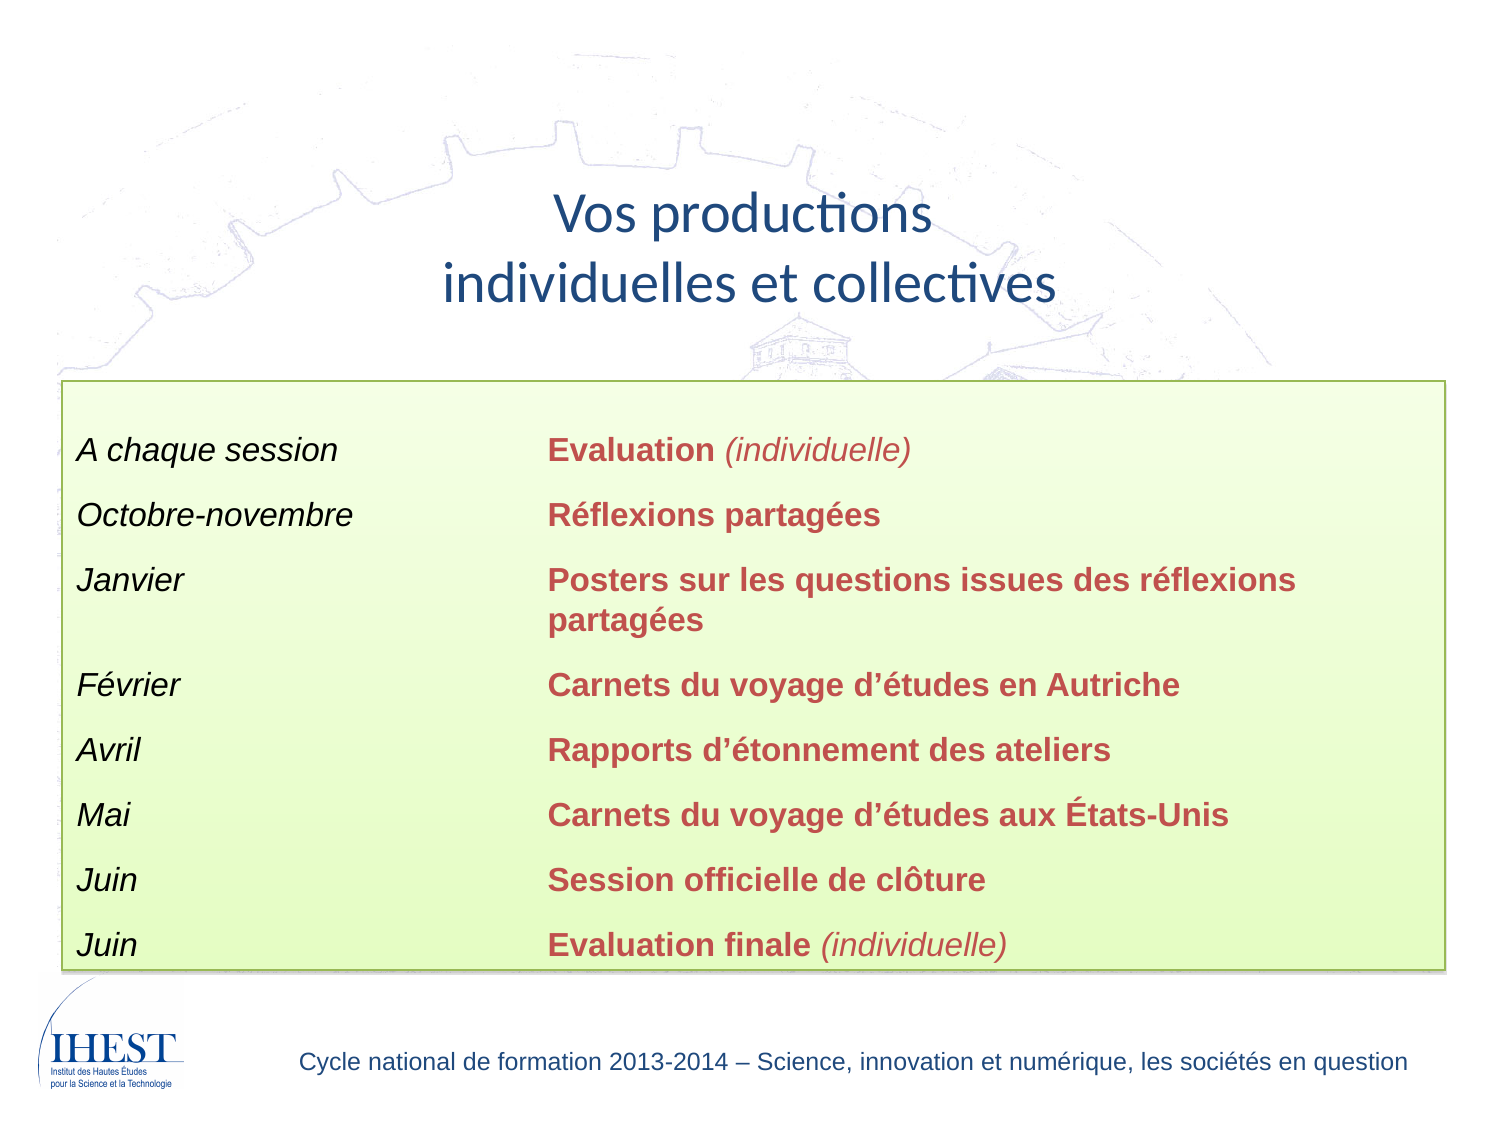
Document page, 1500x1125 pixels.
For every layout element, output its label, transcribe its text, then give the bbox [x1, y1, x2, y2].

picture [38, 45, 1443, 1089]
text_box A chaque session Evaluation (individuelle) Octobre-novembre Réflexions partagées Janvier Posters sur les questions issues des réflexions partagées Février Carnets du voyage d’études en Autriche Avril Rapports d’étonnement des ateliers Mai Carnets du voyage d’études aux États-Unis Juin Session officielle de clôture Juin Evaluation finale (individuelle) [61, 381, 1446, 971]
text_box Vos productions individuelles et collectives [112, 166, 1388, 261]
